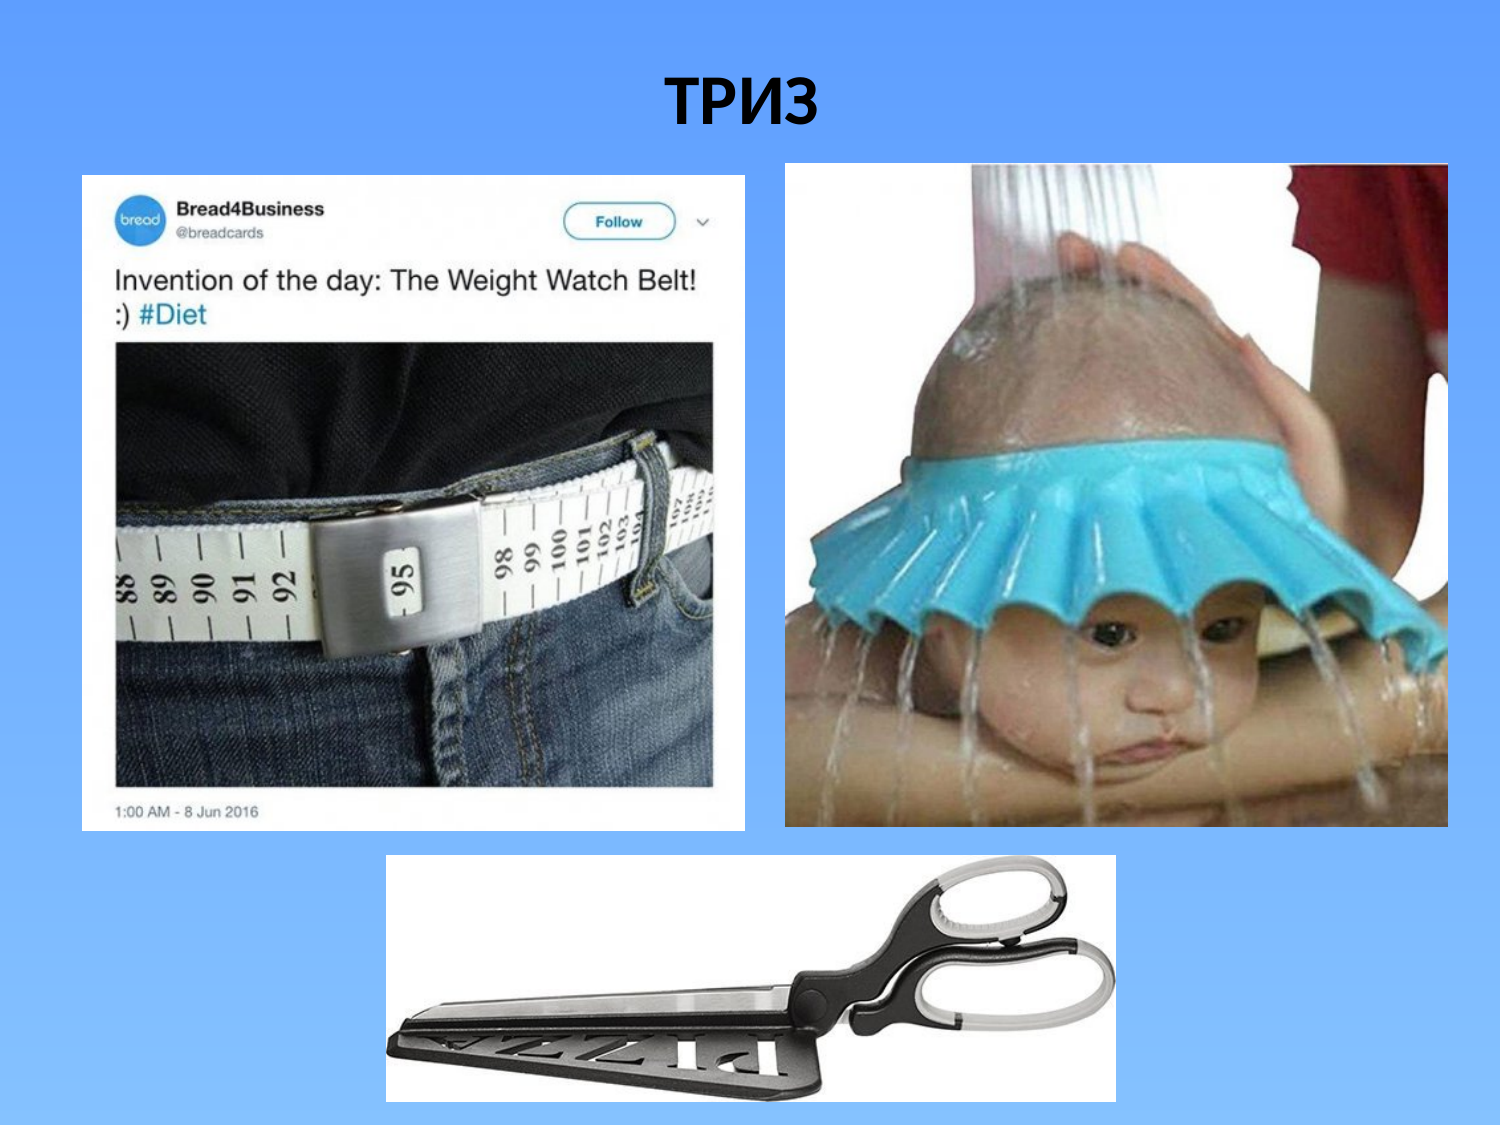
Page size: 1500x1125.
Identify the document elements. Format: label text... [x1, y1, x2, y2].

title ТРИЗ [75, 45, 1425, 233]
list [784, 163, 1448, 827]
picture [386, 855, 1116, 1102]
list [81, 175, 745, 831]
